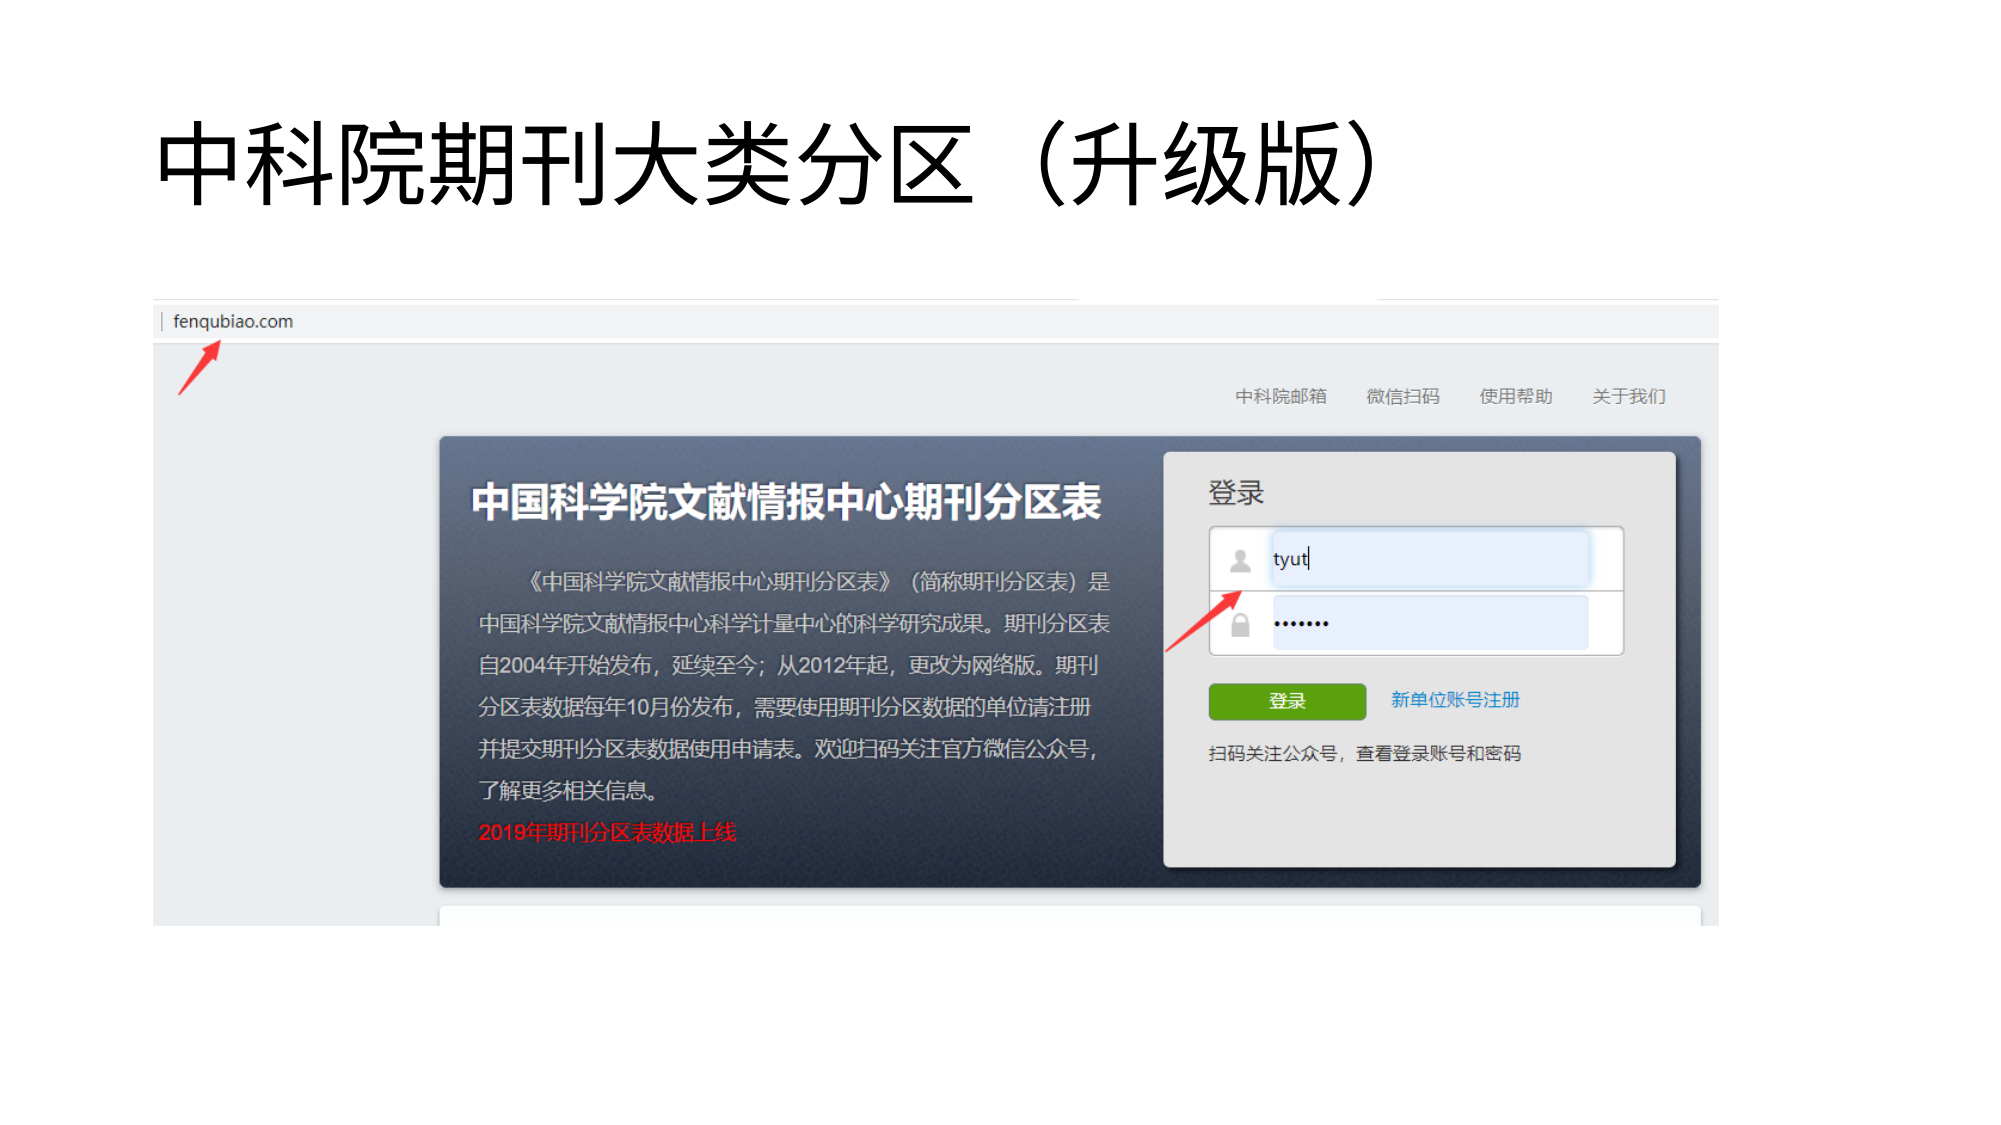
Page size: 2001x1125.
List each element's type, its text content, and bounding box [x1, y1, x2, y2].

title 中科院期刊大类分区（升级版） [137, 59, 1863, 278]
picture [153, 299, 1719, 927]
